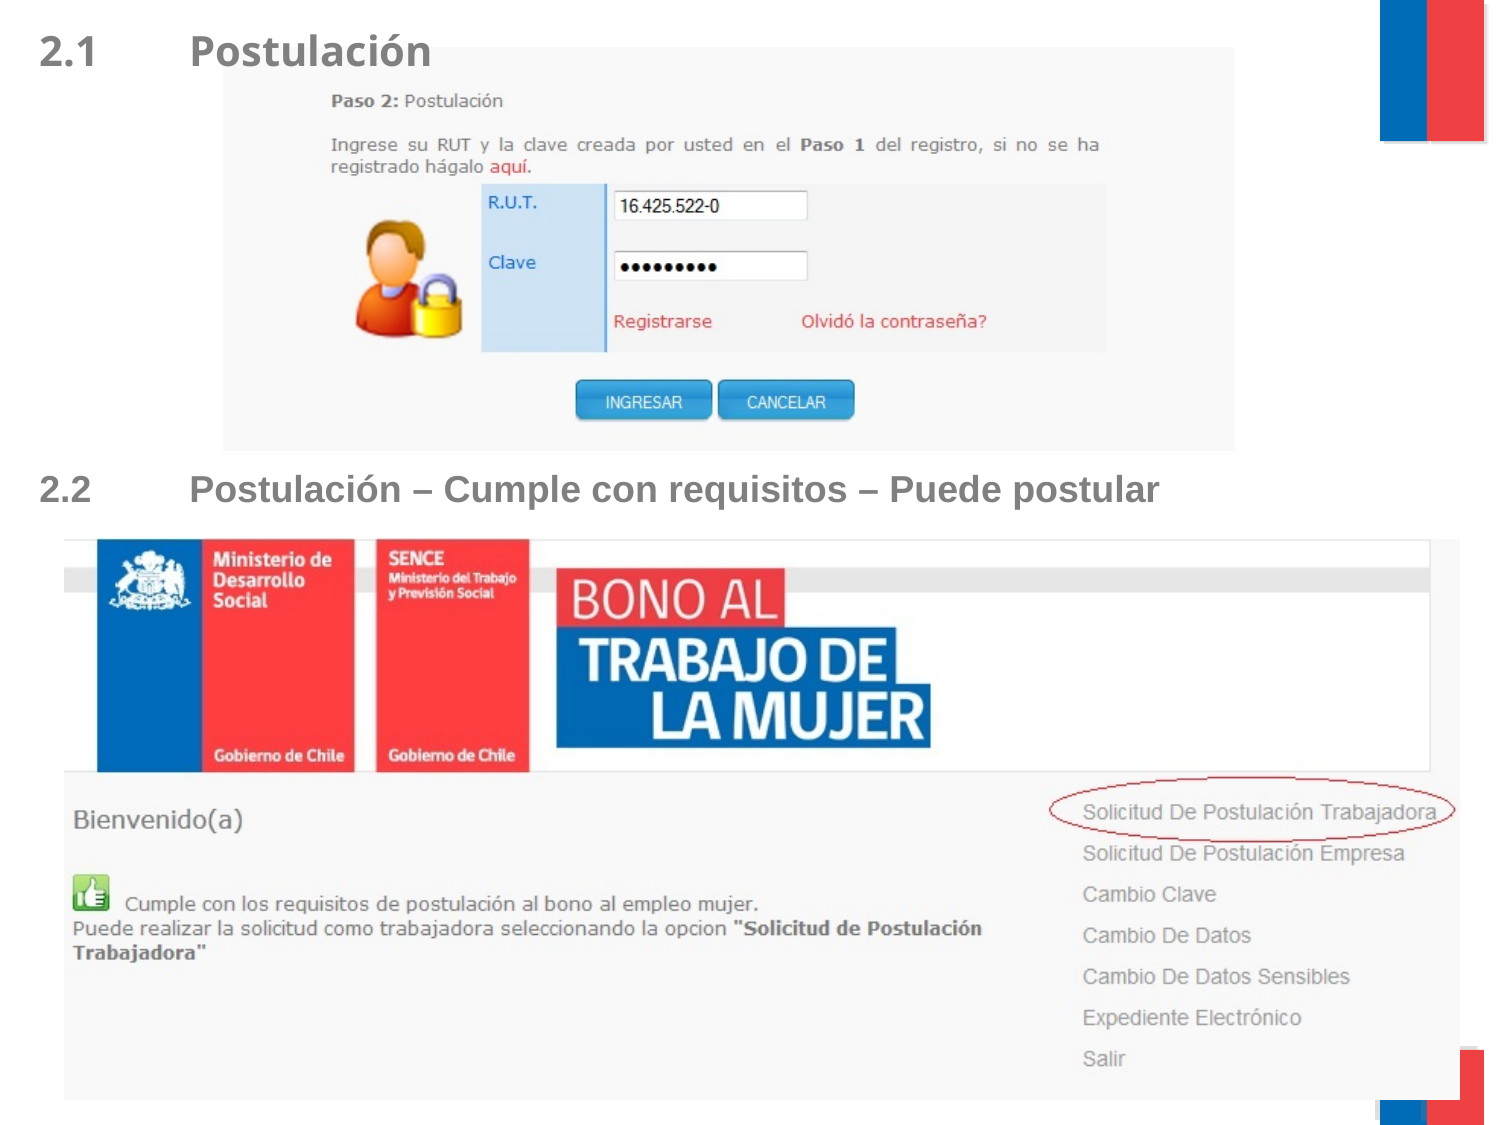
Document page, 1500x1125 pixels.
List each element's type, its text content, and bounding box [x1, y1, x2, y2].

text_box 2.2 Postulación – Cumple con requisitos – Puede postular [24, 457, 1428, 518]
text_box 2.1 Postulación [24, 17, 687, 82]
picture [223, 47, 1235, 451]
picture [64, 538, 1461, 1100]
